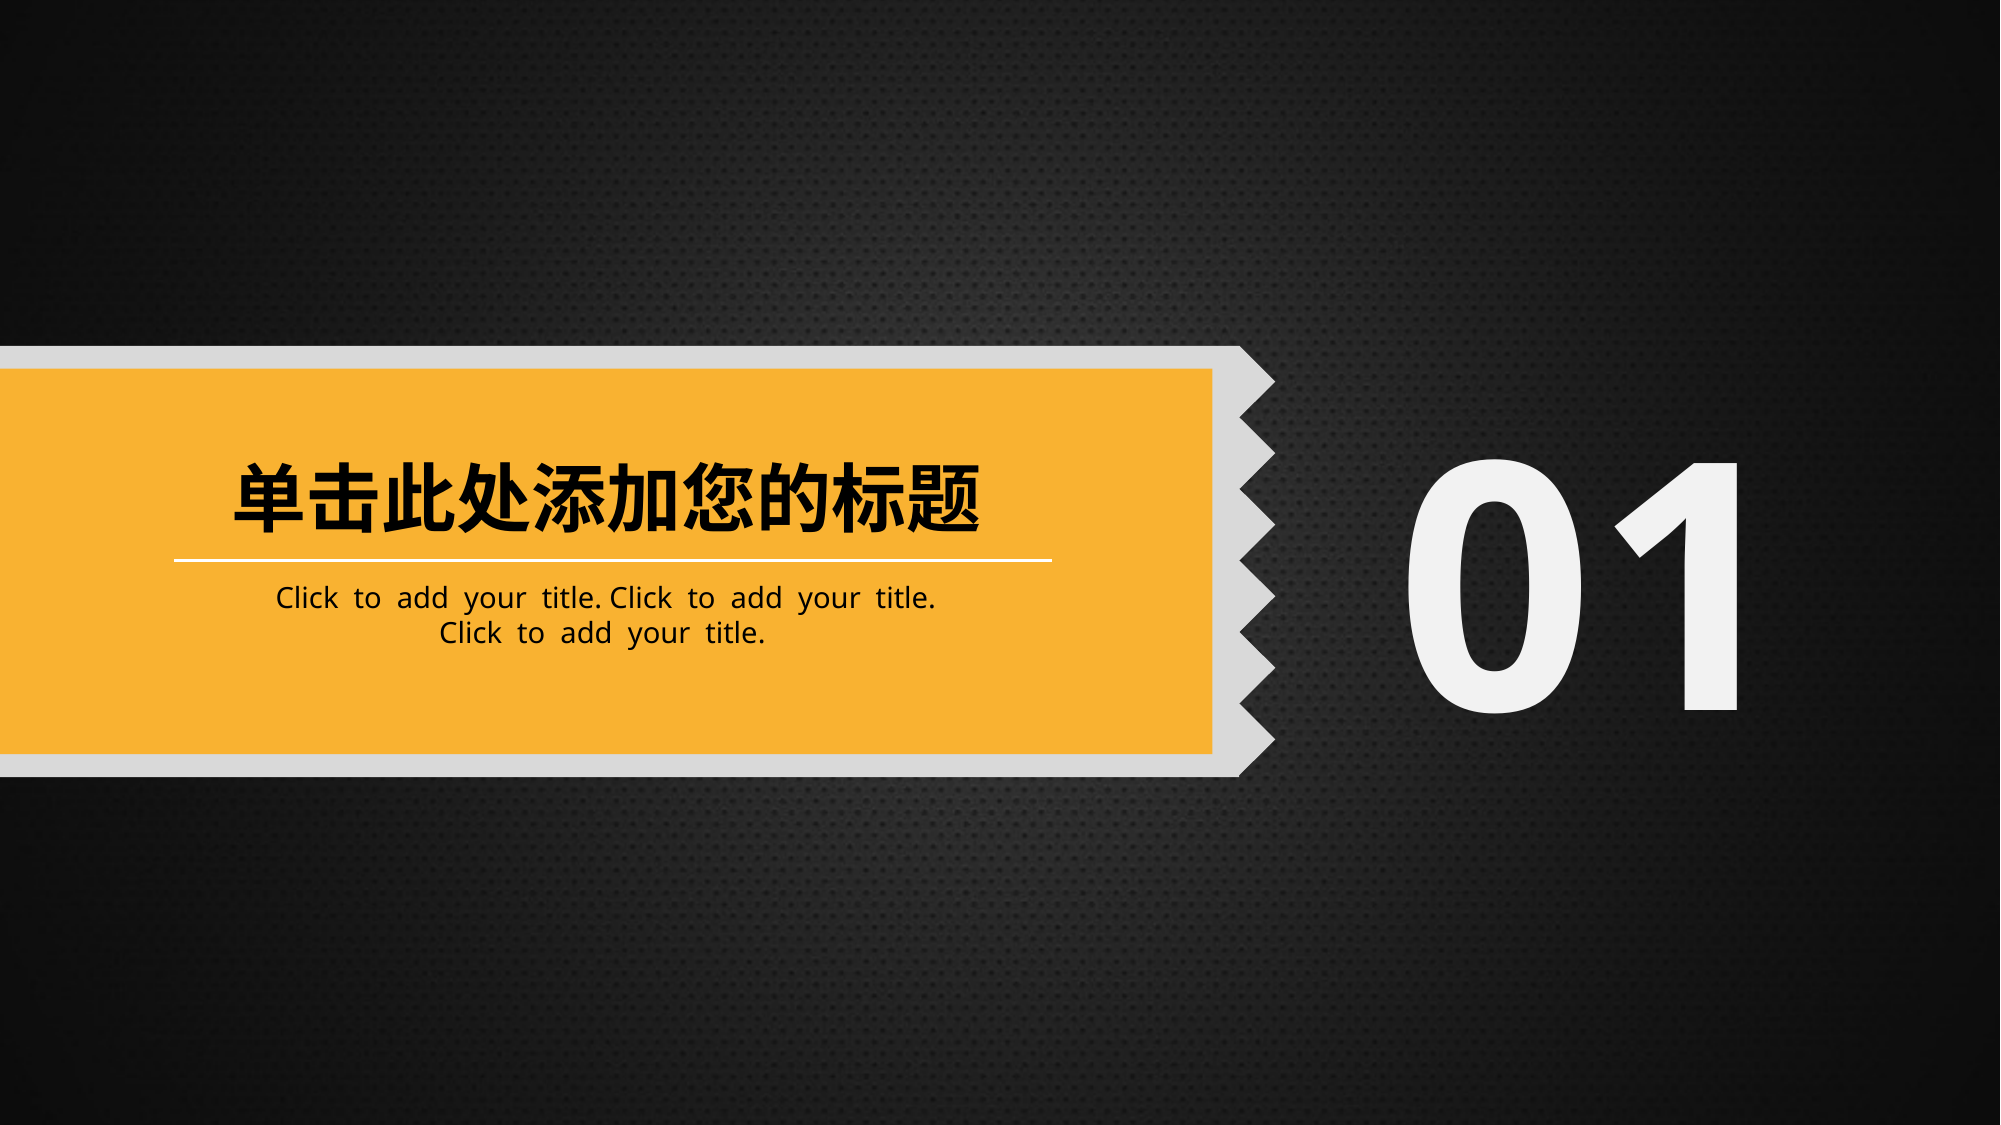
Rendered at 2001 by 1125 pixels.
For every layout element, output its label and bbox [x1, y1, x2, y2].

text_box [0, 345, 1240, 778]
picture [0, 0, 2000, 1125]
text_box [1240, 345, 1276, 776]
